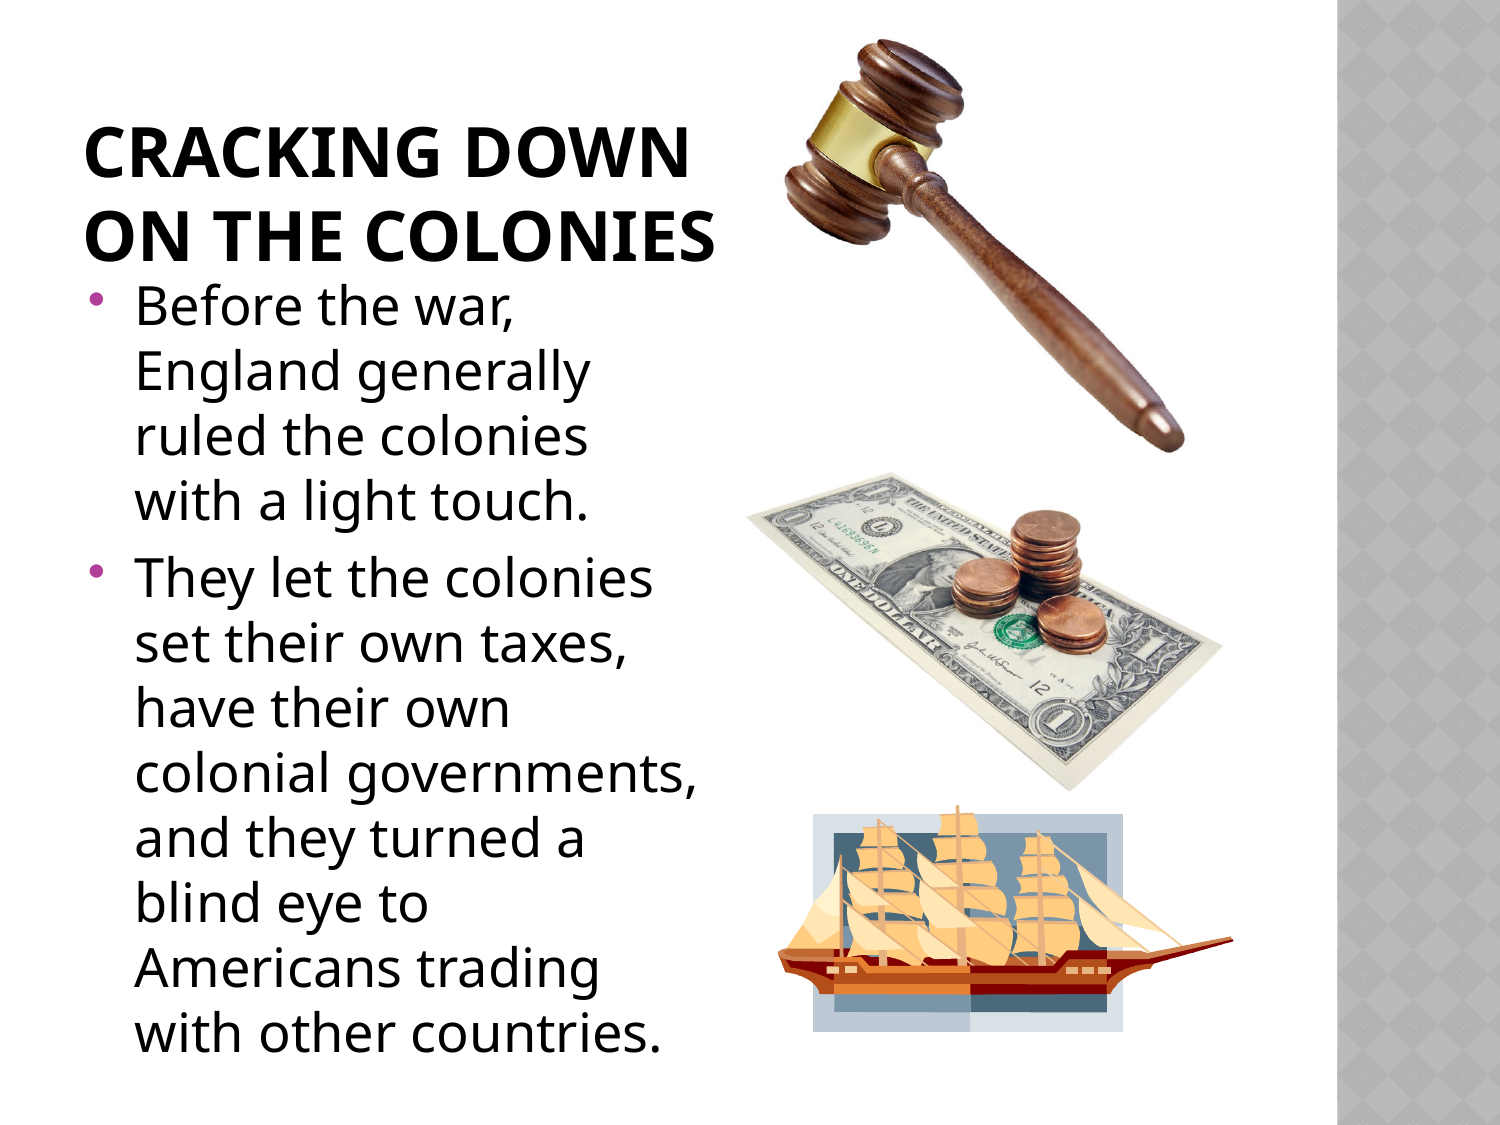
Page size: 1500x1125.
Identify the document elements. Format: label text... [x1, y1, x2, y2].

picture [779, 30, 1193, 461]
title Cracking down on the colonies [75, 52, 763, 275]
picture [732, 462, 1240, 1038]
list Before the war, England generally ruled the colonies with a light touch. They let the colonies set their own taxes, have their own colonial governments, and they turned a blind eye to Americans trading with other countries. [75, 264, 725, 1059]
